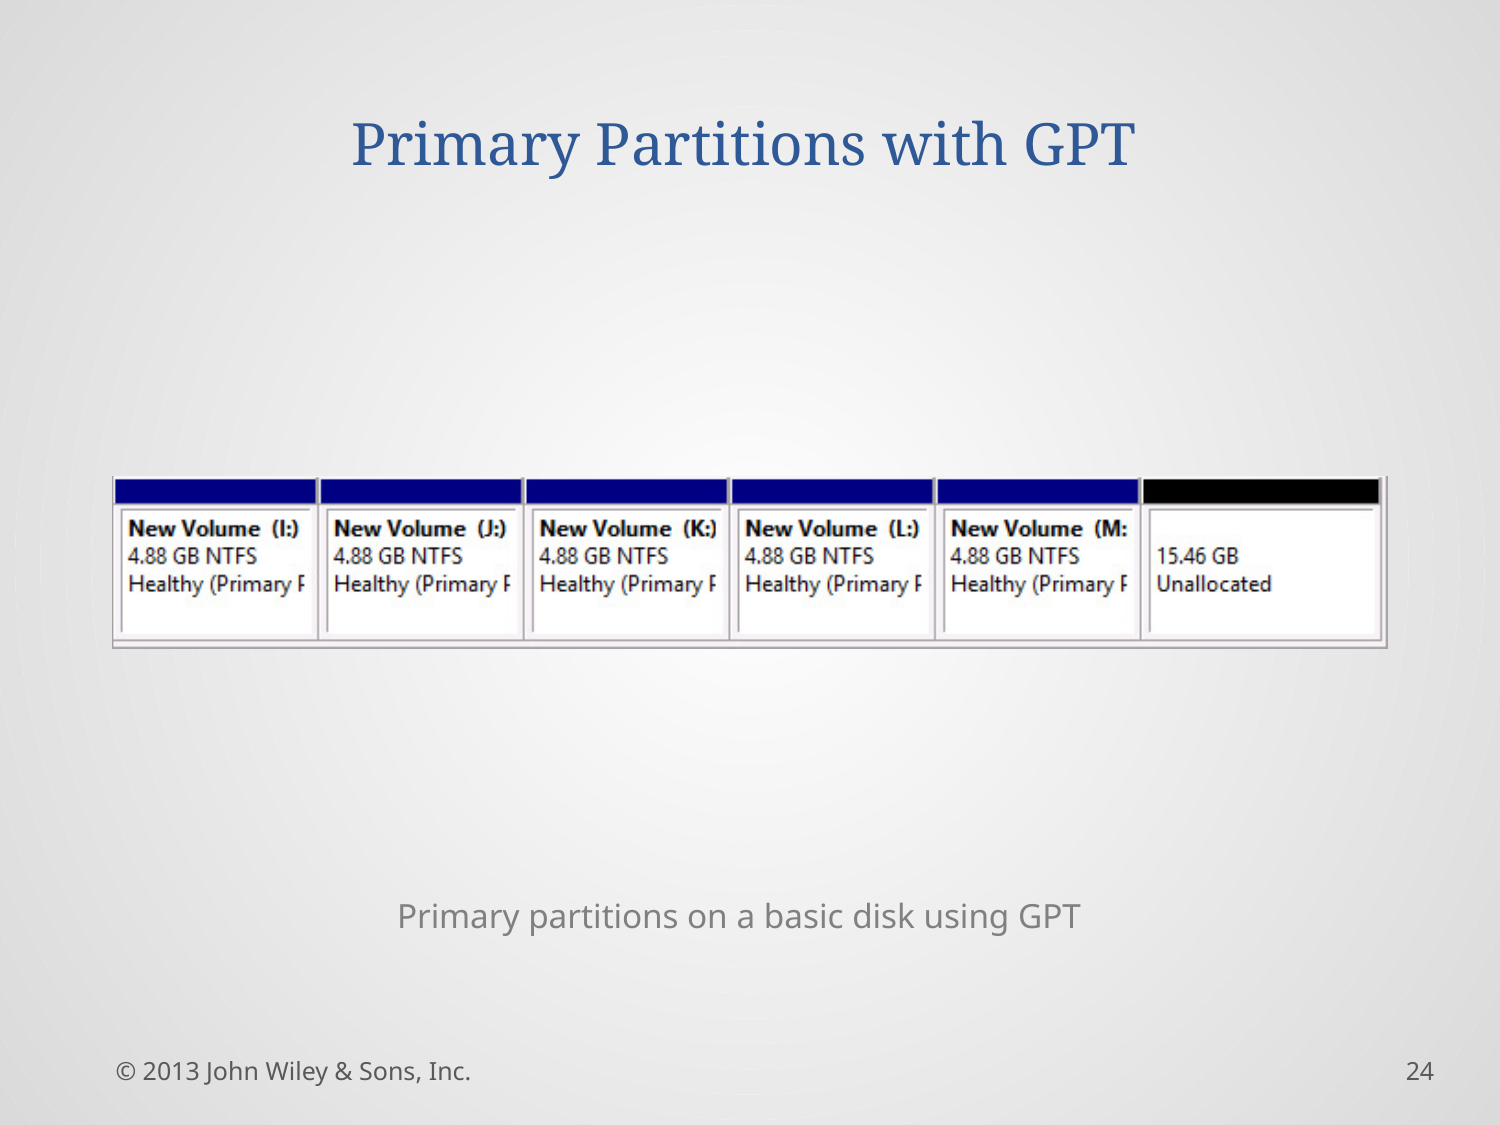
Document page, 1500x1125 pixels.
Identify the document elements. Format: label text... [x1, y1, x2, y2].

picture [112, 476, 1388, 649]
footer © 2013 John Wiley & Sons, Inc. [108, 1042, 576, 1103]
title Primary Partitions with GPT [275, 37, 1213, 185]
list Primary partitions on a basic disk using GPT [275, 887, 1213, 988]
slide_number 24 [1401, 1042, 1494, 1103]
